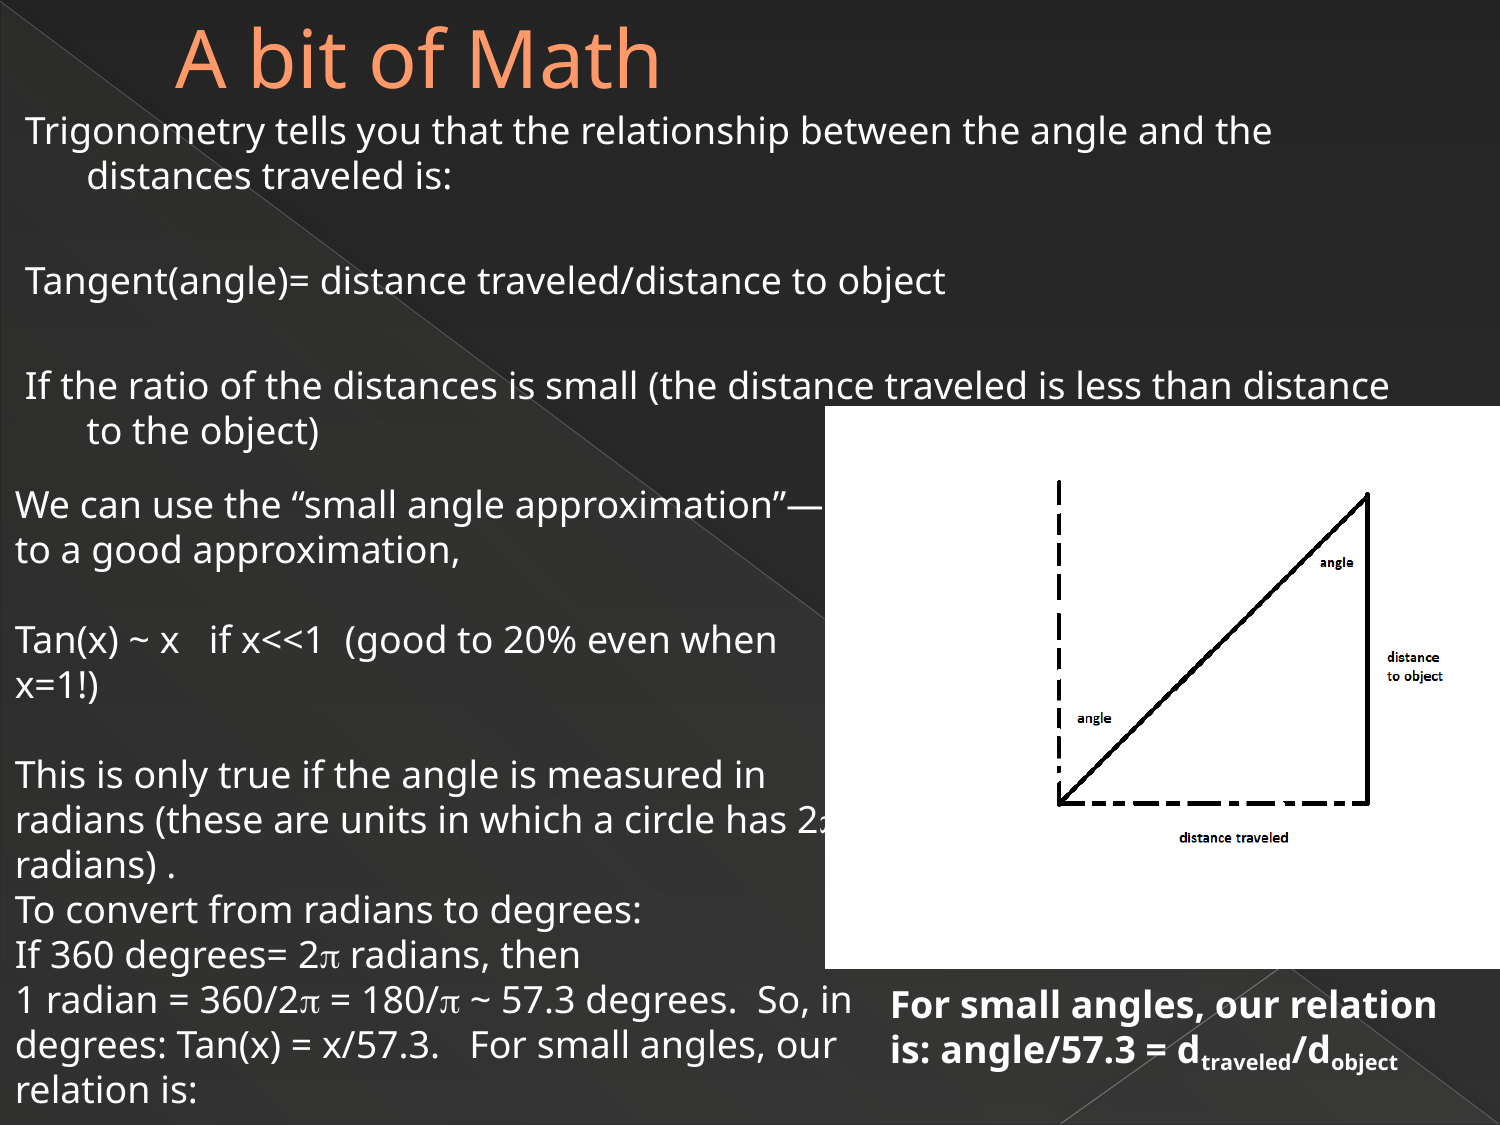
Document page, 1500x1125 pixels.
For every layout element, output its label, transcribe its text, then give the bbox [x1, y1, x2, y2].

text_box For small angles, our relation is: angle/57.3 = dtraveled/dobject [875, 973, 1500, 1083]
picture [824, 405, 1500, 969]
list Trigonometry tells you that the relationship between the angle and the distances traveled is: Tangent(angle)= distance traveled/distance to object If the ratio of the distances is small (the distance traveled is less than distance to the object) [0, 99, 1425, 463]
title A bit of Math [75, 0, 1425, 99]
text_box We can use the “small angle approximation”—to a good approximation, Tan(x) ~ x if x<<1 (good to 20% even when x=1!) This is only true if the angle is measured in radians (these are units in which a circle has 2p radians) . To convert from radians to degrees: If 360 degrees= 2p radians, then 1 radian = 360/2p = 180/p ~ 57.3 degrees. So, in degrees: Tan(x) = x/57.3. For small angles, our relation is: [0, 473, 875, 1119]
